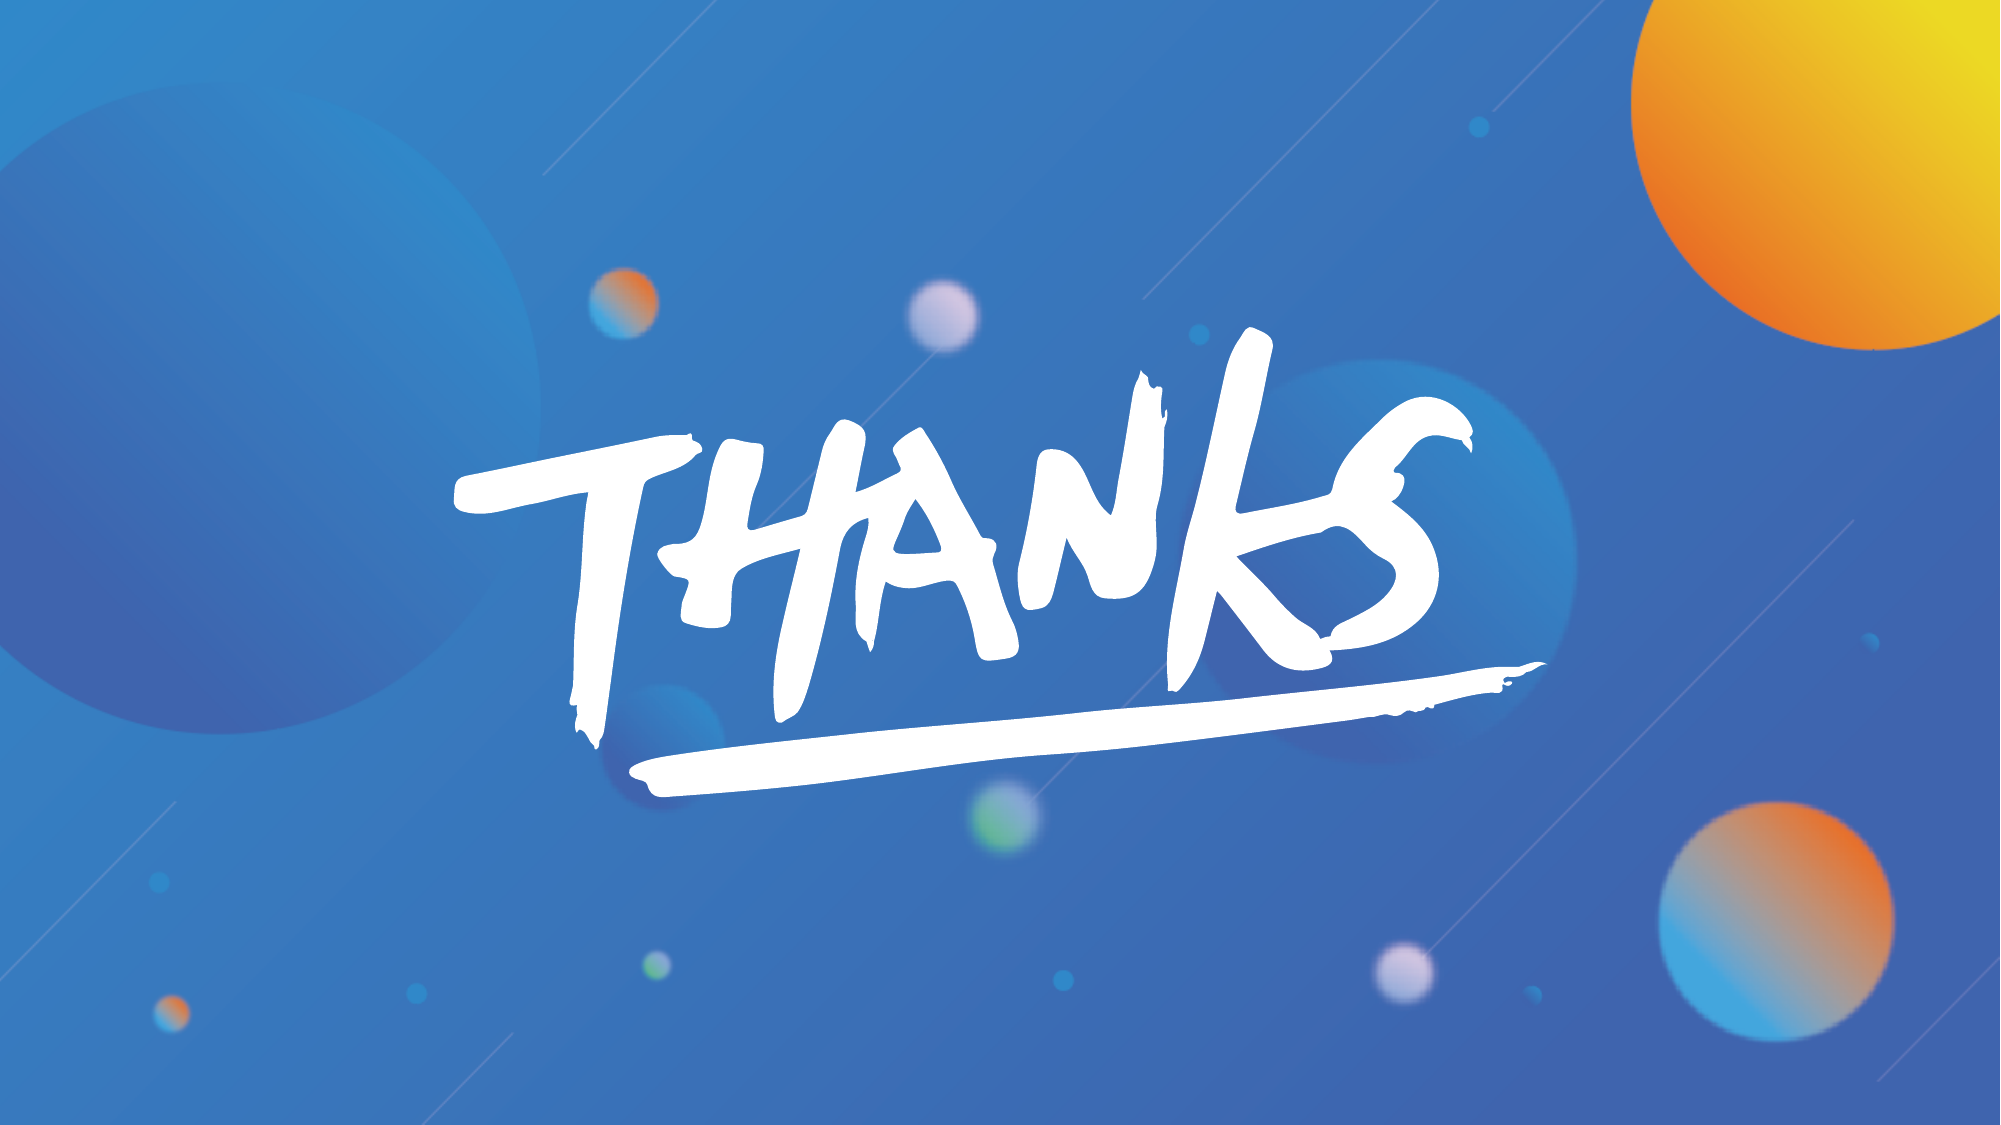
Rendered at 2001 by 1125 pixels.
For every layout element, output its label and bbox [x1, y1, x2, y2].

picture [0, 0, 2000, 1125]
text_box [452, 323, 1548, 800]
